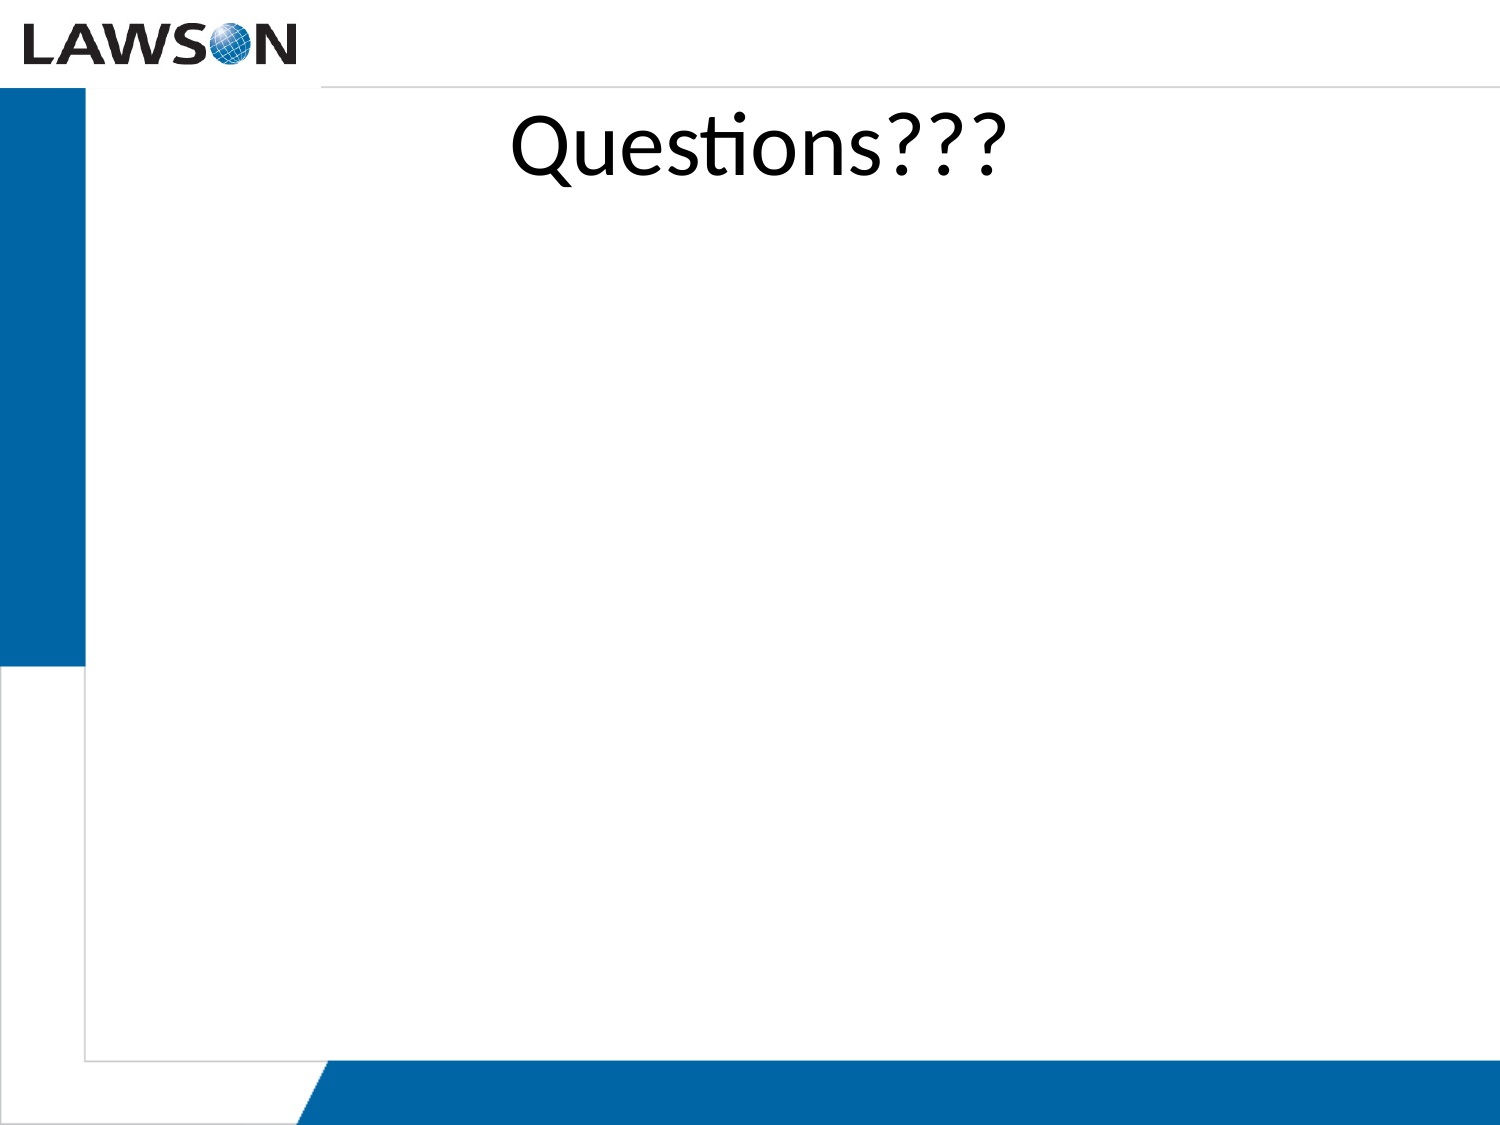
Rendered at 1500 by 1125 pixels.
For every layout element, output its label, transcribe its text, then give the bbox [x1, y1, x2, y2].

picture [0, 0, 1500, 1125]
title Questions??? [96, 44, 1426, 233]
